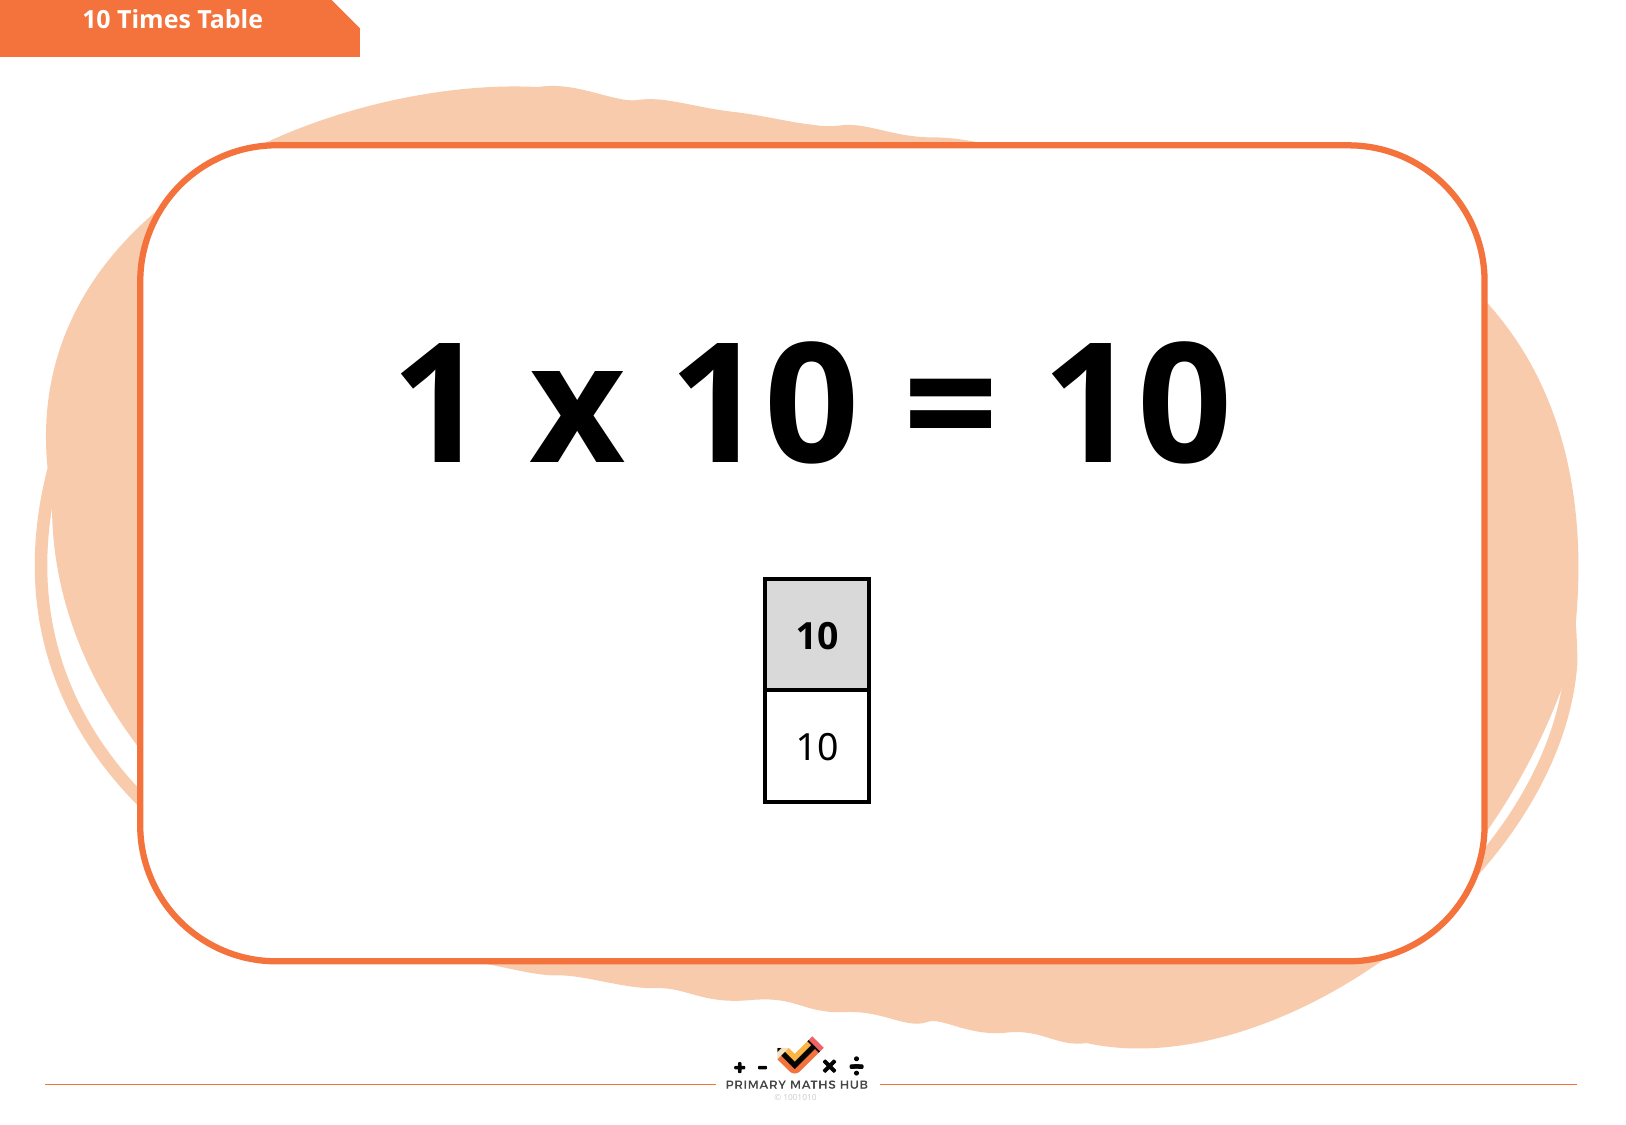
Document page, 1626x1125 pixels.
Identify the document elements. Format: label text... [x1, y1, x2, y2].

text_box [273, 91, 956, 144]
table_header 10 [767, 581, 867, 688]
picture [722, 1034, 872, 1094]
text_box [139, 144, 1486, 963]
text_box [39, 211, 158, 800]
text_box [496, 961, 1373, 1044]
table_cell 10 [767, 692, 867, 800]
text_box [1481, 301, 1579, 864]
text_box 1 x 10 = 10 [140, 288, 1485, 503]
text_box 10 Times Table [0, 0, 361, 58]
text_box © 1001010 [720, 1084, 870, 1110]
